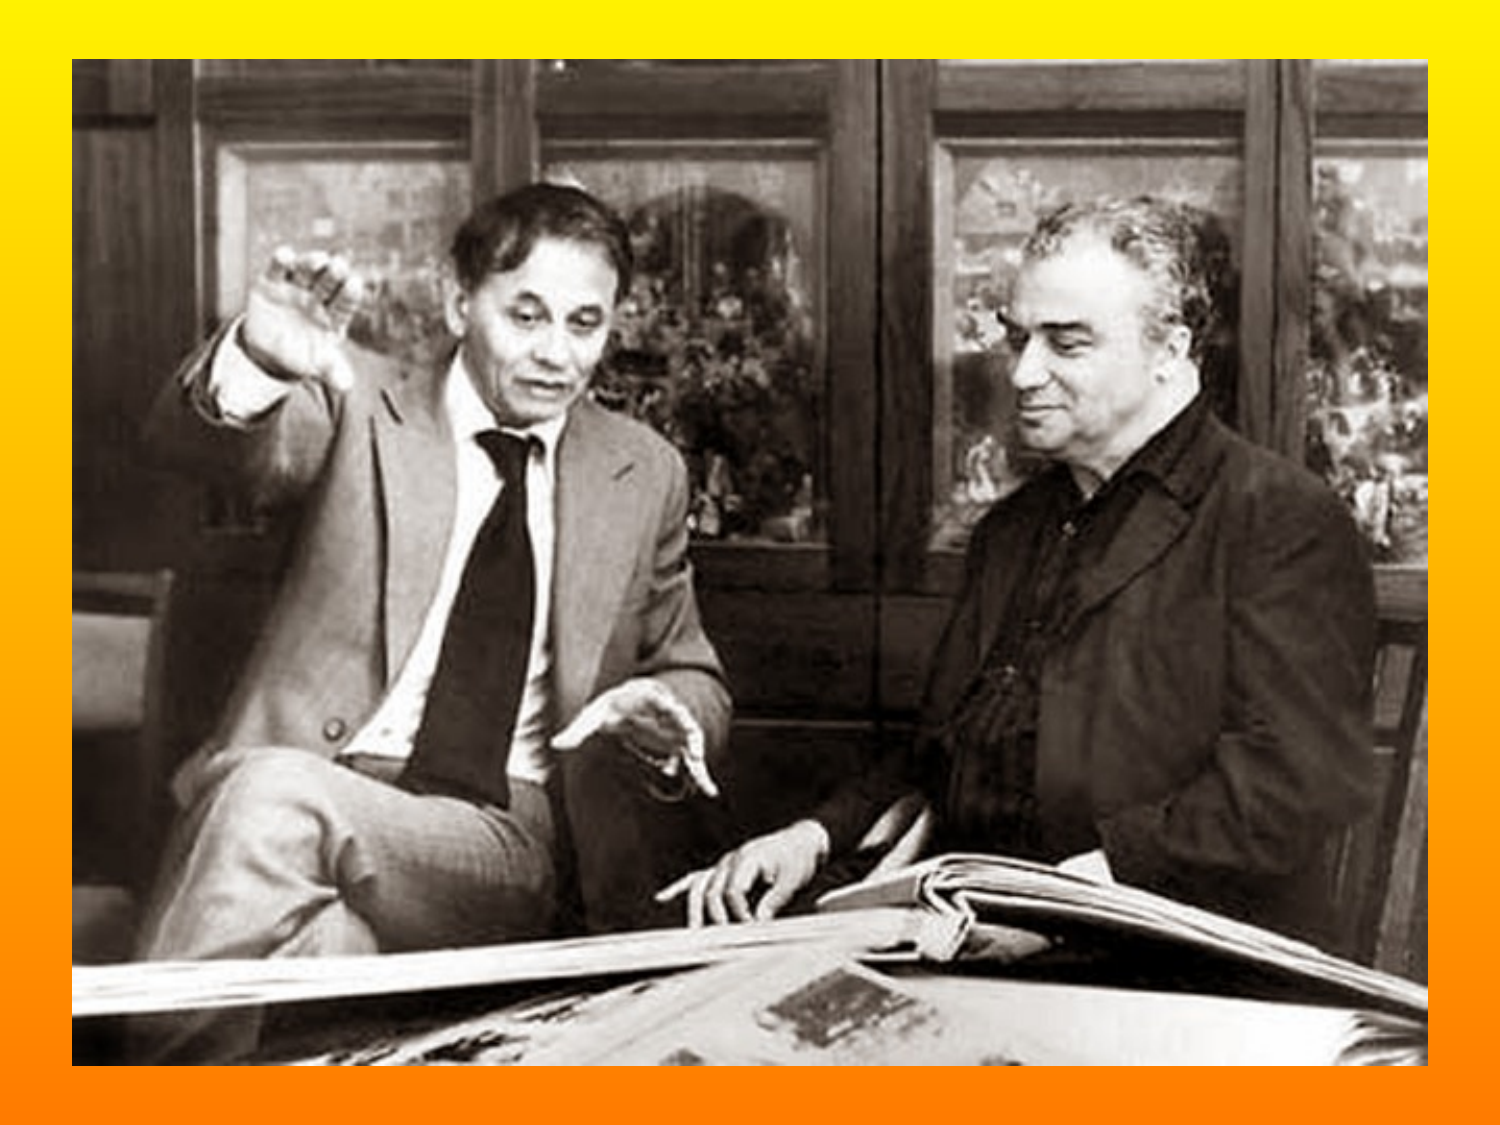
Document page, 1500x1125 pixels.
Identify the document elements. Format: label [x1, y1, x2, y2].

picture [72, 59, 1428, 1066]
